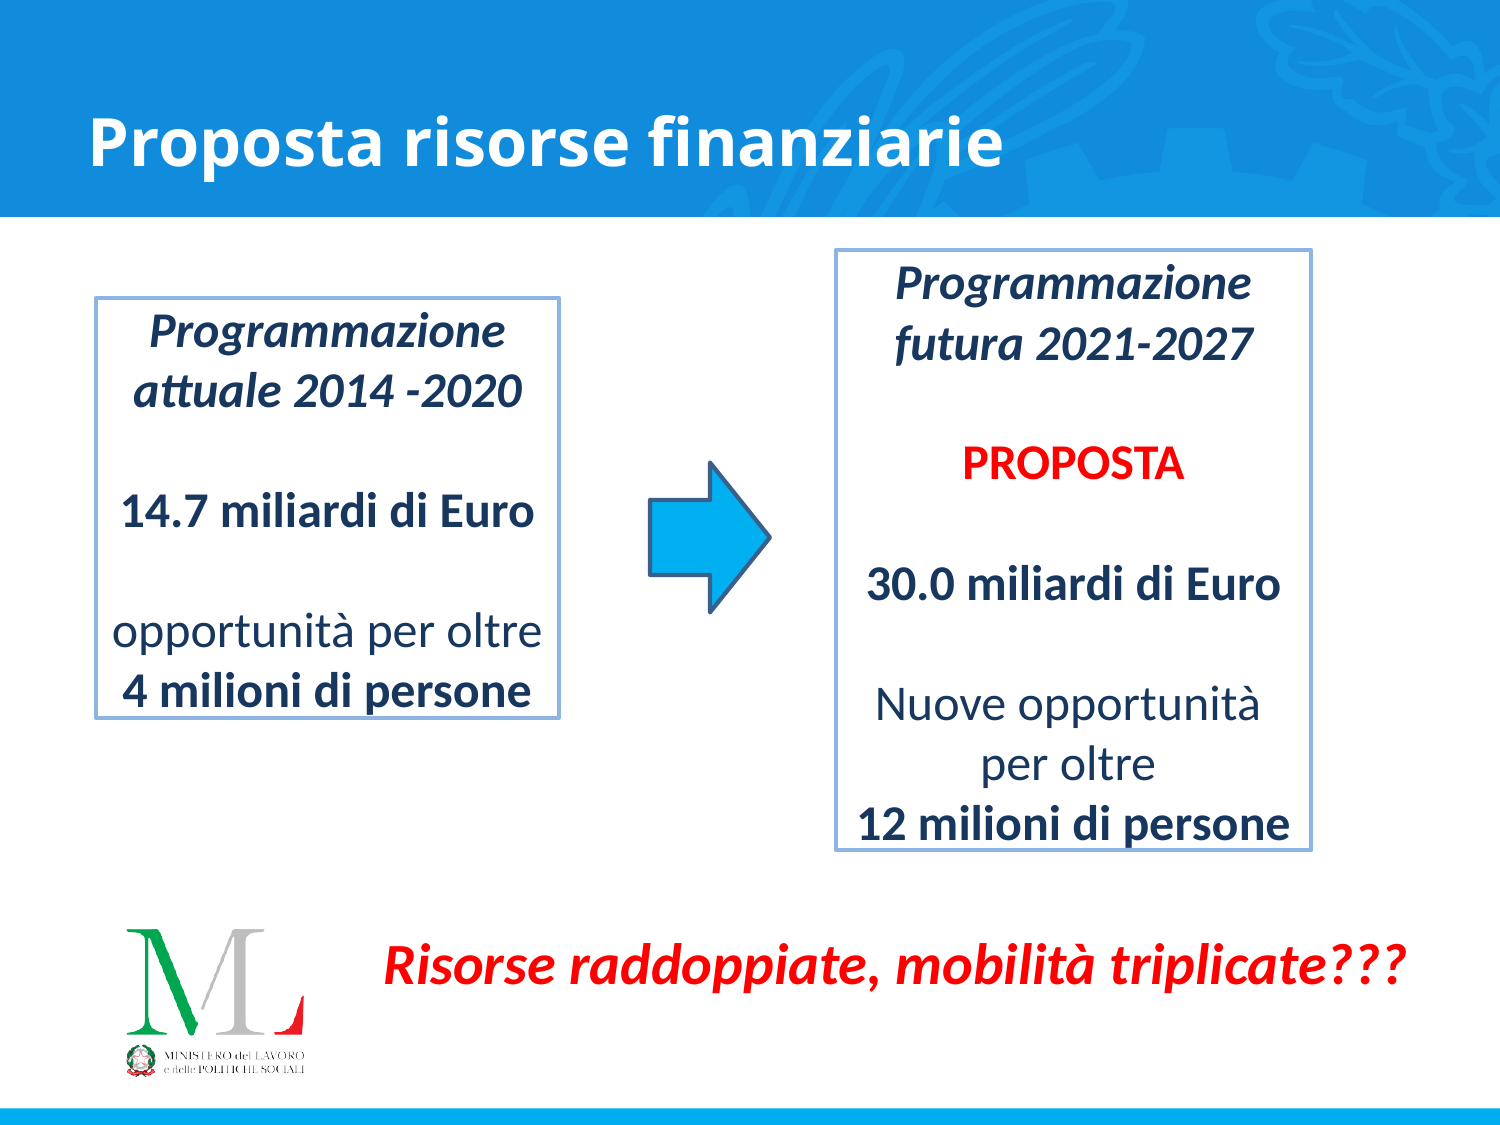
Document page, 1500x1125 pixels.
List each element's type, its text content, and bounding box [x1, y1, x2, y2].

text_box Risorse raddoppiate, mobilità triplicate??? [368, 918, 1423, 1004]
text_box Programmazione futura 2021-2027 PROPOSTA 30.0 miliardi di Euro Nuove opportunità per oltre 12 milioni di persone [834, 248, 1313, 852]
text_box Proposta risorse finanziarie [87, 99, 1414, 180]
text_box Programmazione attuale 2014 -2020 14.7 miliardi di Euro opportunità per oltre 4 milioni di persone [94, 296, 561, 720]
picture [126, 929, 304, 1077]
picture [0, 0, 1500, 217]
text_box [647, 460, 772, 615]
